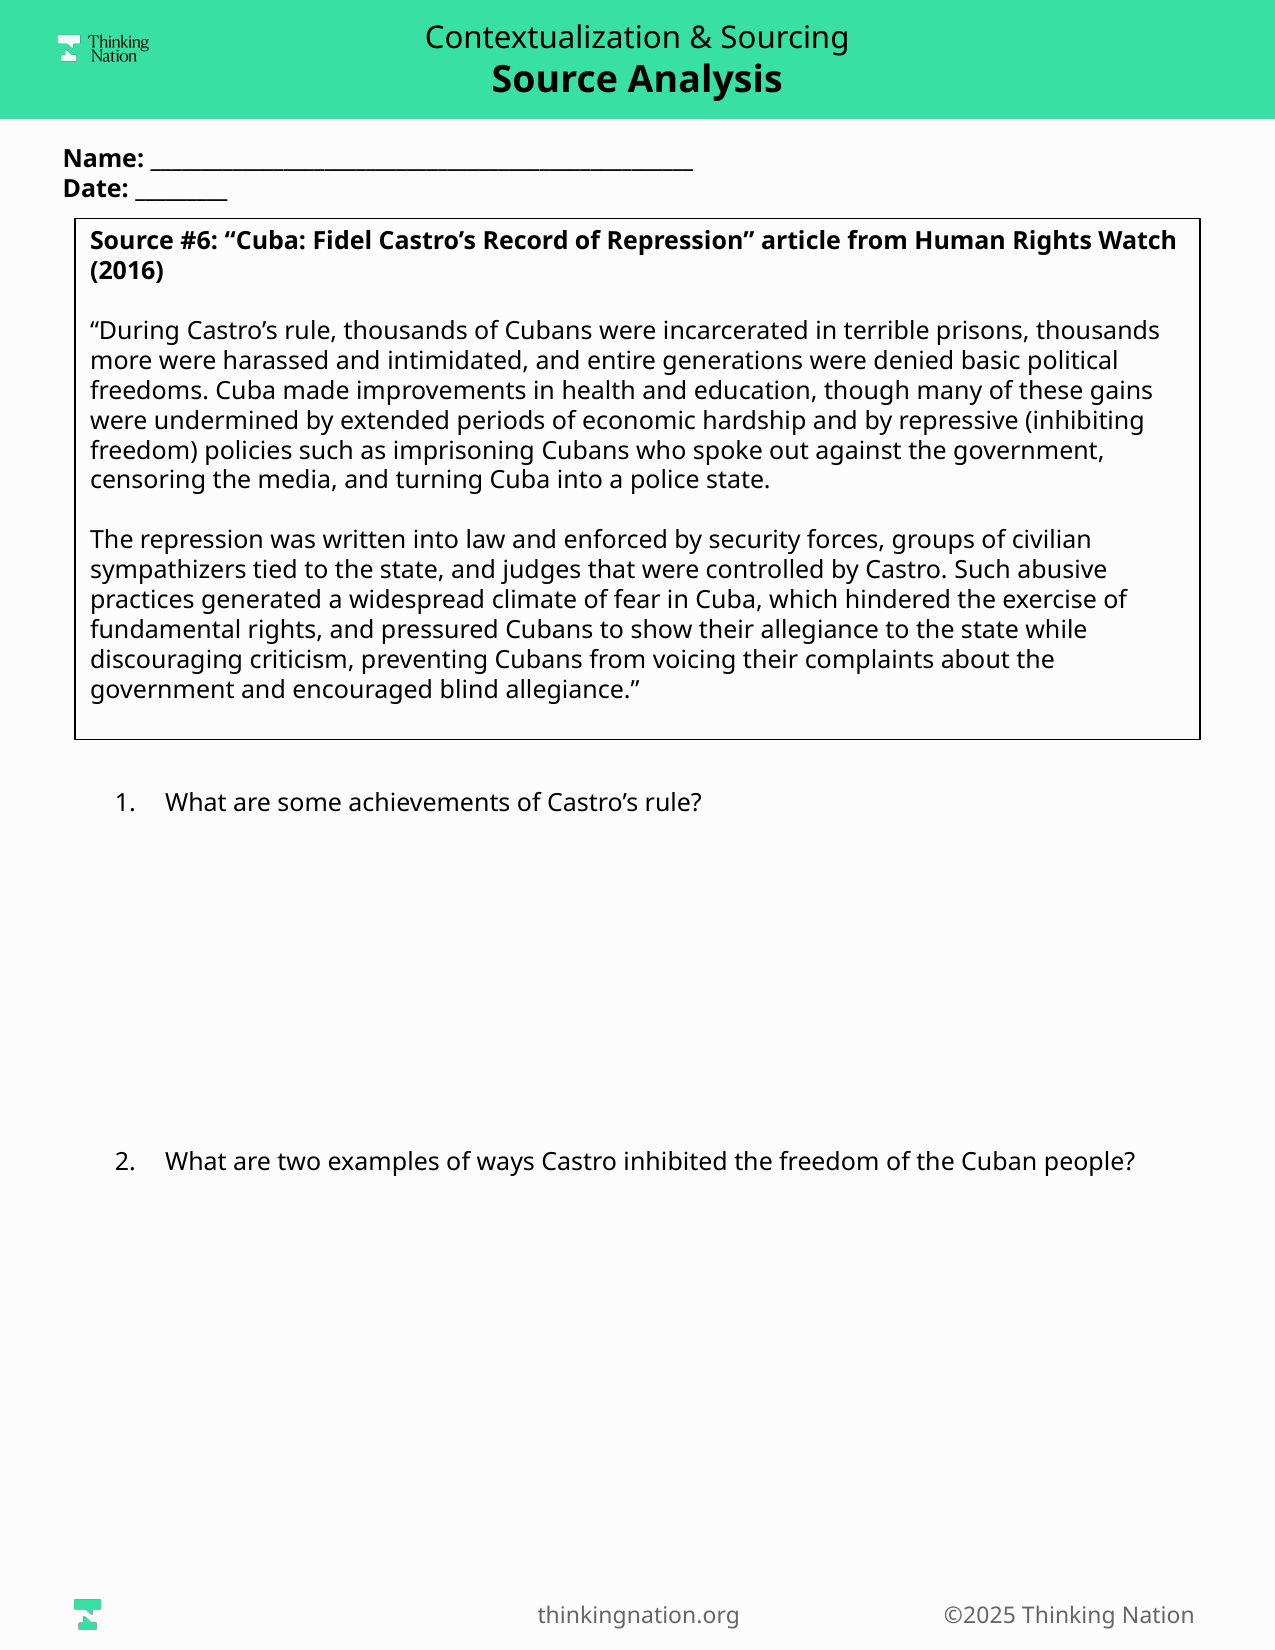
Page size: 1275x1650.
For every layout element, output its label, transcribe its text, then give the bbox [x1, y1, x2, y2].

picture [65, 1592, 109, 1636]
text_box thinkingnation.org [488, 1584, 790, 1636]
text_box What are some achievements of Castro’s rule? What are two examples of ways Castro inhibited the freedom of the Cuban people? [74, 771, 1200, 1570]
text_box ©2025 Thinking Nation [909, 1584, 1211, 1636]
picture [47, 26, 152, 71]
text_box Contextualization & Sourcing Source Analysis [0, 0, 1275, 119]
text_box Name: _____________________________________________________ Date: _________ [47, 127, 1173, 187]
text_box Source #6: “Cuba: Fidel Castro’s Record of Repression” article from Human Rights Watch (2016) “During Castro’s rule, thousands of Cubans were incarcerated in terrible prisons, thousands more were harassed and intimidated, and entire generations were denied basic political freedoms. Cuba made improvements in health and education, though many of these gains were undermined by extended periods of economic hardship and by repressive (inhibiting freedom) policies such as imprisoning Cubans who spoke out against the government, censoring the media, and turning Cuba into a police state. The repression was written into law and enforced by security forces, groups of civilian sympathizers tied to the state, and judges that were controlled by Castro. Such abusive practices generated a widespread climate of fear in Cuba, which hindered the exercise of fundamental rights, and pressured Cubans to show their allegiance to the state while discouraging criticism, preventing Cubans from voicing their complaints about the government and encouraged blind allegiance.” [74, 218, 1200, 740]
